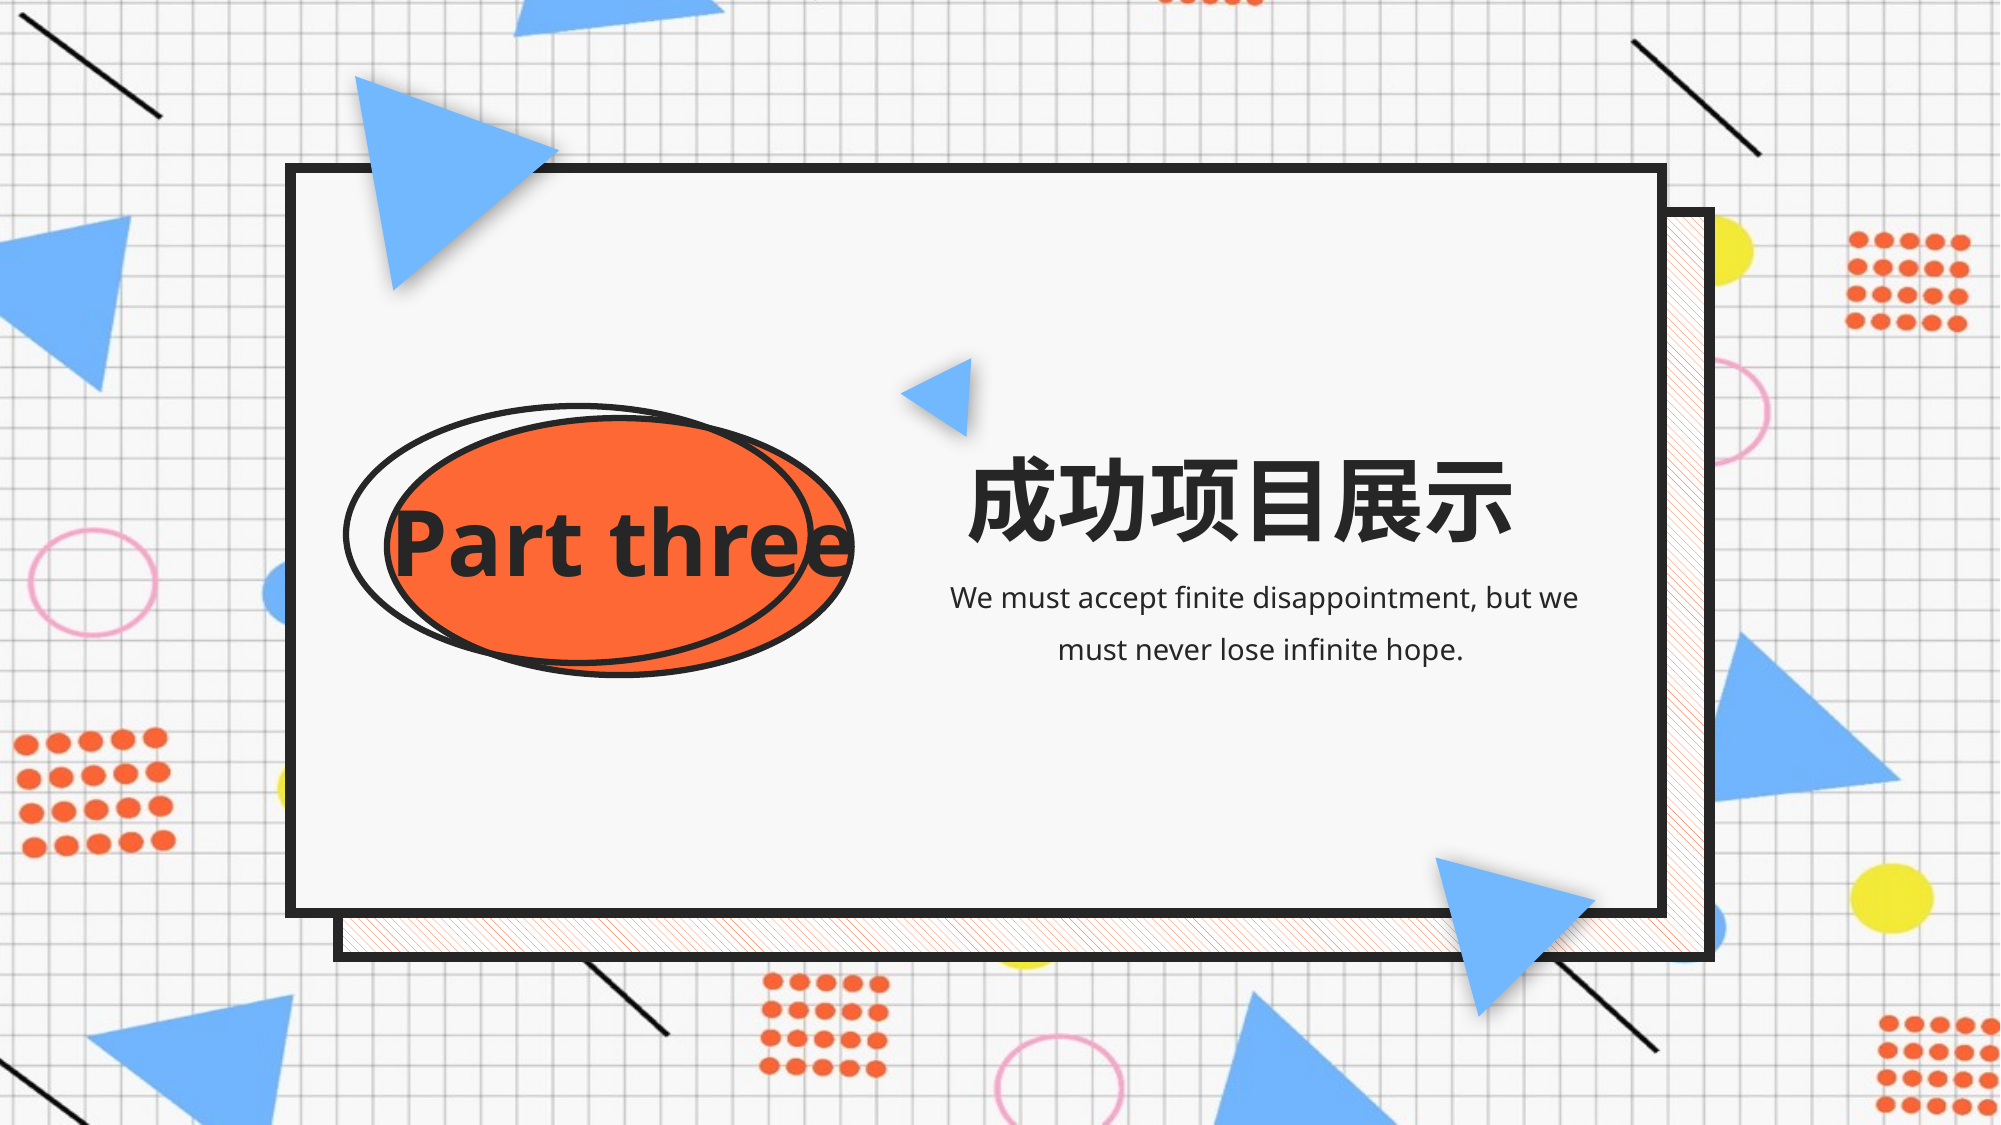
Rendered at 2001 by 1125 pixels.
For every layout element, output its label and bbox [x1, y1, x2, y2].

text_box [1461, 958, 1540, 1019]
picture [0, 0, 2001, 1125]
text_box [353, 74, 562, 167]
text_box [290, 167, 1710, 958]
text_box [345, 405, 871, 676]
